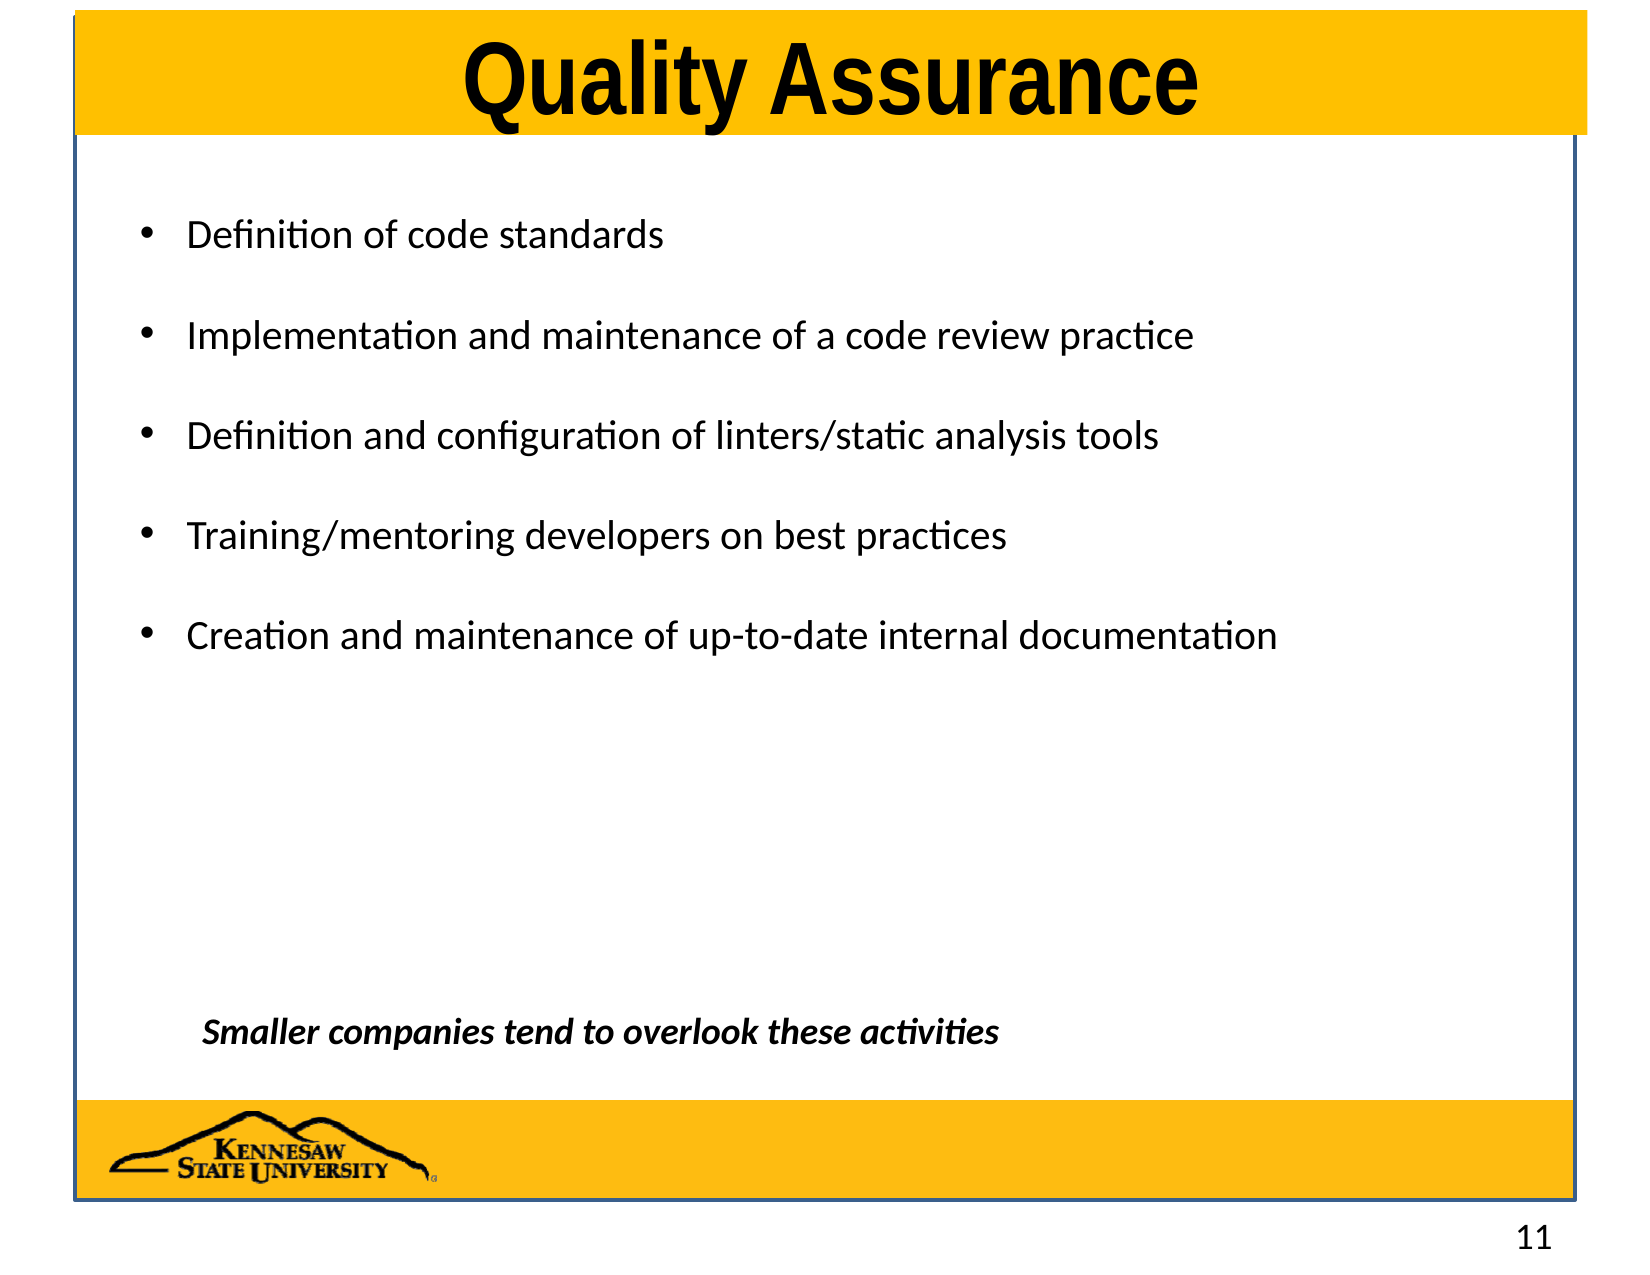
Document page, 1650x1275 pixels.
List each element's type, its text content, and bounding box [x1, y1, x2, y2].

title Quality Assurance [75, 10, 1588, 135]
text_box Smaller companies tend to overlook these activities [187, 999, 1513, 1060]
text_box Definition of code standards Implementation and maintenance of a code review practice Definition and configuration of linters/static analysis tools Training/mentoring developers on best practices Creation and maintenance of up-to-date internal documentation [124, 199, 1550, 715]
picture [108, 1111, 437, 1184]
